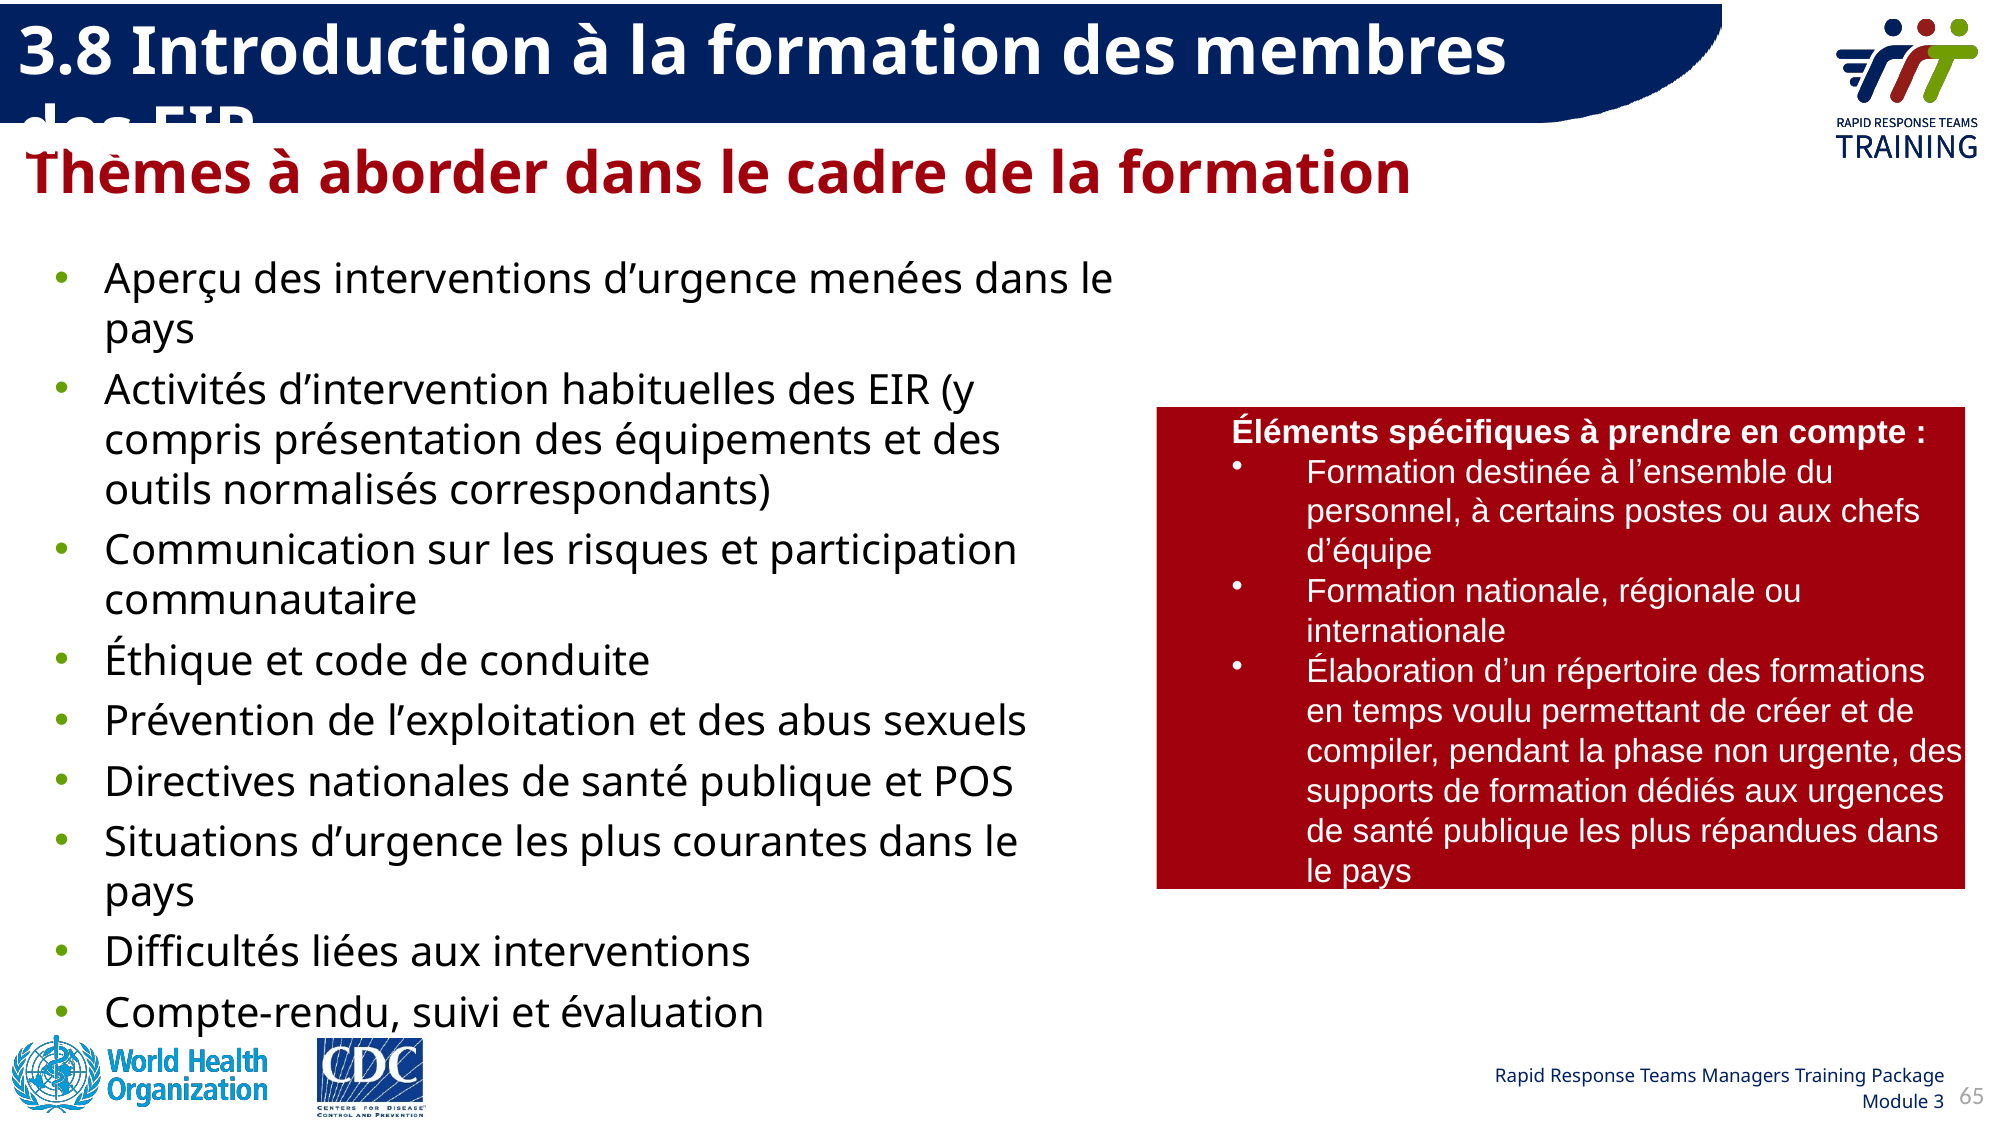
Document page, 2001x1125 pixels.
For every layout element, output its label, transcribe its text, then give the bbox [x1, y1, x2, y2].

picture [59, 1036, 267, 1113]
picture [40, 1062, 47, 1070]
picture [50, 1108, 62, 1113]
text_box Aperçu des interventions dʼurgence menées dans le pays Activités dʼintervention habituelles des EIR (y compris présentation des équipements et des outils normalisés correspondants) Communication sur les risques et participation communautaire Éthique et code de conduite Prévention de lʼexploitation et des abus sexuels Directives nationales de santé publique et POS Situations dʼurgence les plus courantes dans le pays Difficultés liées aux interventions Compte-rendu, suivi et évaluation [48, 235, 1115, 1036]
picture [12, 1035, 54, 1068]
picture [34, 1054, 43, 1078]
text_box Éléments spécifiques à prendre en compte : Formation destinée à lʼensemble du personnel, à certains postes ou aux chefs dʼéquipe Formation nationale, régionale ou internationale Élaboration dʼun répertoire des formations en temps voulu permettant de créer et de compiler, pendant la phase non urgente, des supports de formation dédiés aux urgences de santé publique les plus répandues dans le pays [1156, 407, 1966, 889]
picture [71, 1053, 90, 1091]
picture [1615, 4, 1722, 123]
picture [24, 1054, 36, 1087]
text_box 3.8 Introduction à la formation des membres des EIR [11, 0, 1615, 176]
picture [0, 4, 11, 123]
picture [317, 1038, 426, 1117]
picture [36, 1088, 78, 1105]
picture [1835, 19, 1978, 167]
picture [46, 1056, 54, 1062]
picture [30, 1083, 37, 1091]
picture [12, 1083, 48, 1113]
slide_number 65 [1918, 1071, 2000, 1125]
title Thèmes à aborder dans le cadre de la formation [22, 176, 1494, 270]
picture [22, 1062, 26, 1077]
